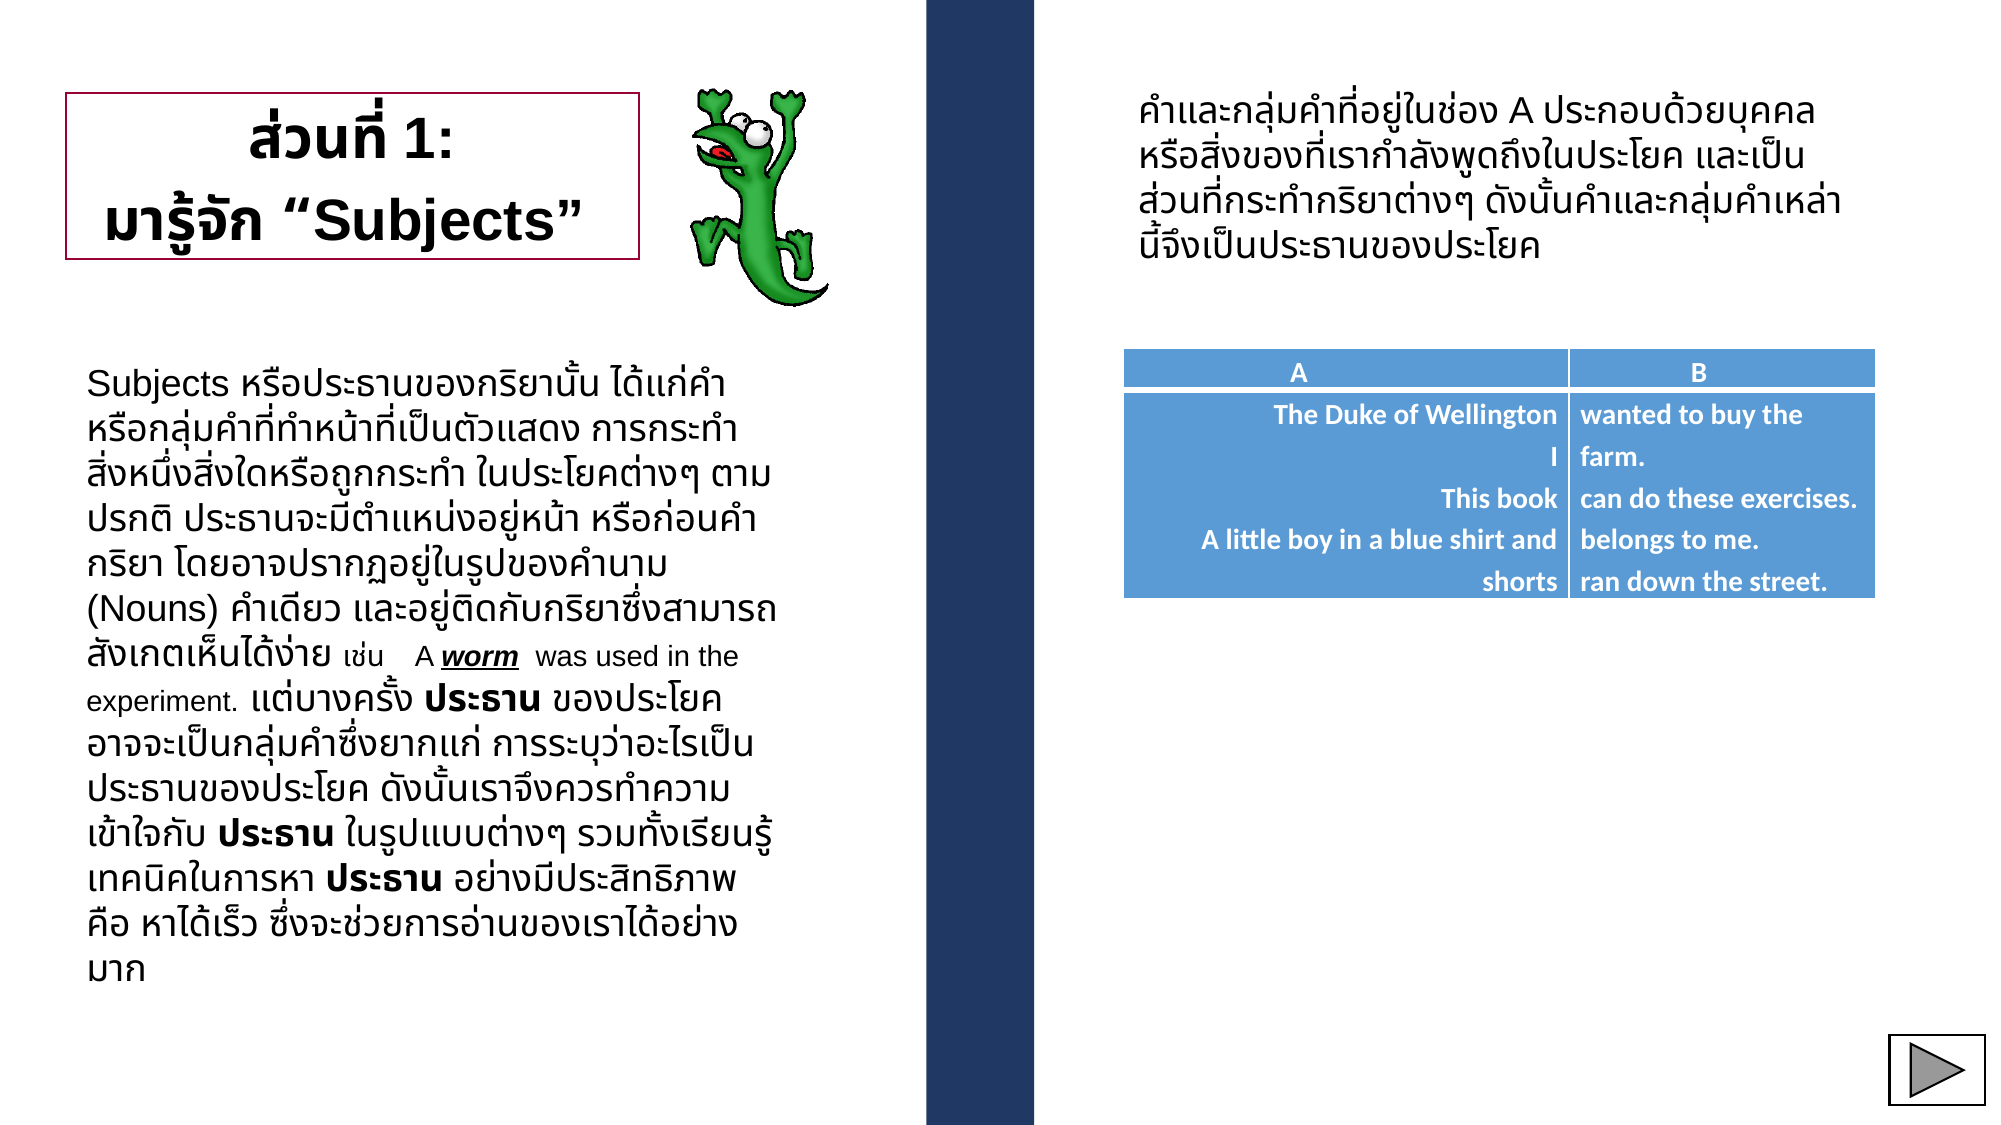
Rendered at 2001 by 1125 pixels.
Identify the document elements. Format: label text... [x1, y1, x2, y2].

text_box คำและกลุ่มคำที่อยู่ในช่อง A ประกอบด้วยบุคคลหรือสิ่งของที่เรากำลังพูดถึงในประโยค และเป็นส่วนที่กระทำกริยาต่างๆ ดังนั้นคำและกลุ่มคำเหล่านี้จึงเป็นประธานของประโยค [1123, 78, 1877, 274]
text_box Subjects หรือประธานของกริยานั้น ได้แก่คำหรือกลุ่มคำที่ทำหน้าที่เป็นตัวแสดง การกระทำสิ่งหนึ่งสิ่งใดหรือถูกกระทำ ในประโยคต่างๆ ตามปรกติ ประธานจะมีตำแหน่งอยู่หน้า หรือก่อนคำกริยา โดยอาจปรากฏอยู่ในรูปของคำนาม (Nouns) คำเดียว และอยู่ติดกับกริยาซึ่งสามารถสังเกตเห็นได้ง่าย เช่น A worm was used in the experiment. แต่บางครั้ง ประธาน ของประโยคอาจจะเป็นกลุ่มคำซึ่งยากแก่ การระบุว่าอะไรเป็นประธานของประโยค ดังนั้นเราจึงควรทำความเข้าใจกับ ประธาน ในรูปแบบต่างๆ รวมทั้งเรียนรู้เทคนิคในการหา ประธาน อย่างมีประสิทธิภาพคือ หาได้เร็ว ซึ่งจะช่วยการอ่านของเราได้อย่างมาก [71, 306, 794, 1087]
text_box [925, 0, 1035, 1125]
text_box [1888, 1034, 1986, 1106]
table_cell The Duke of Wellington I This book A little boy in a blue shirt and shorts [1124, 393, 1568, 598]
table_header B [1570, 349, 1875, 387]
picture [642, 54, 859, 330]
table_cell wanted to buy the farm. can do these exercises. belongs to me. ran down the street. [1570, 393, 1875, 598]
table_header A [1124, 349, 1568, 387]
text_box ส่วนที่ 1: มารู้จัก “Subjects” [65, 92, 639, 260]
